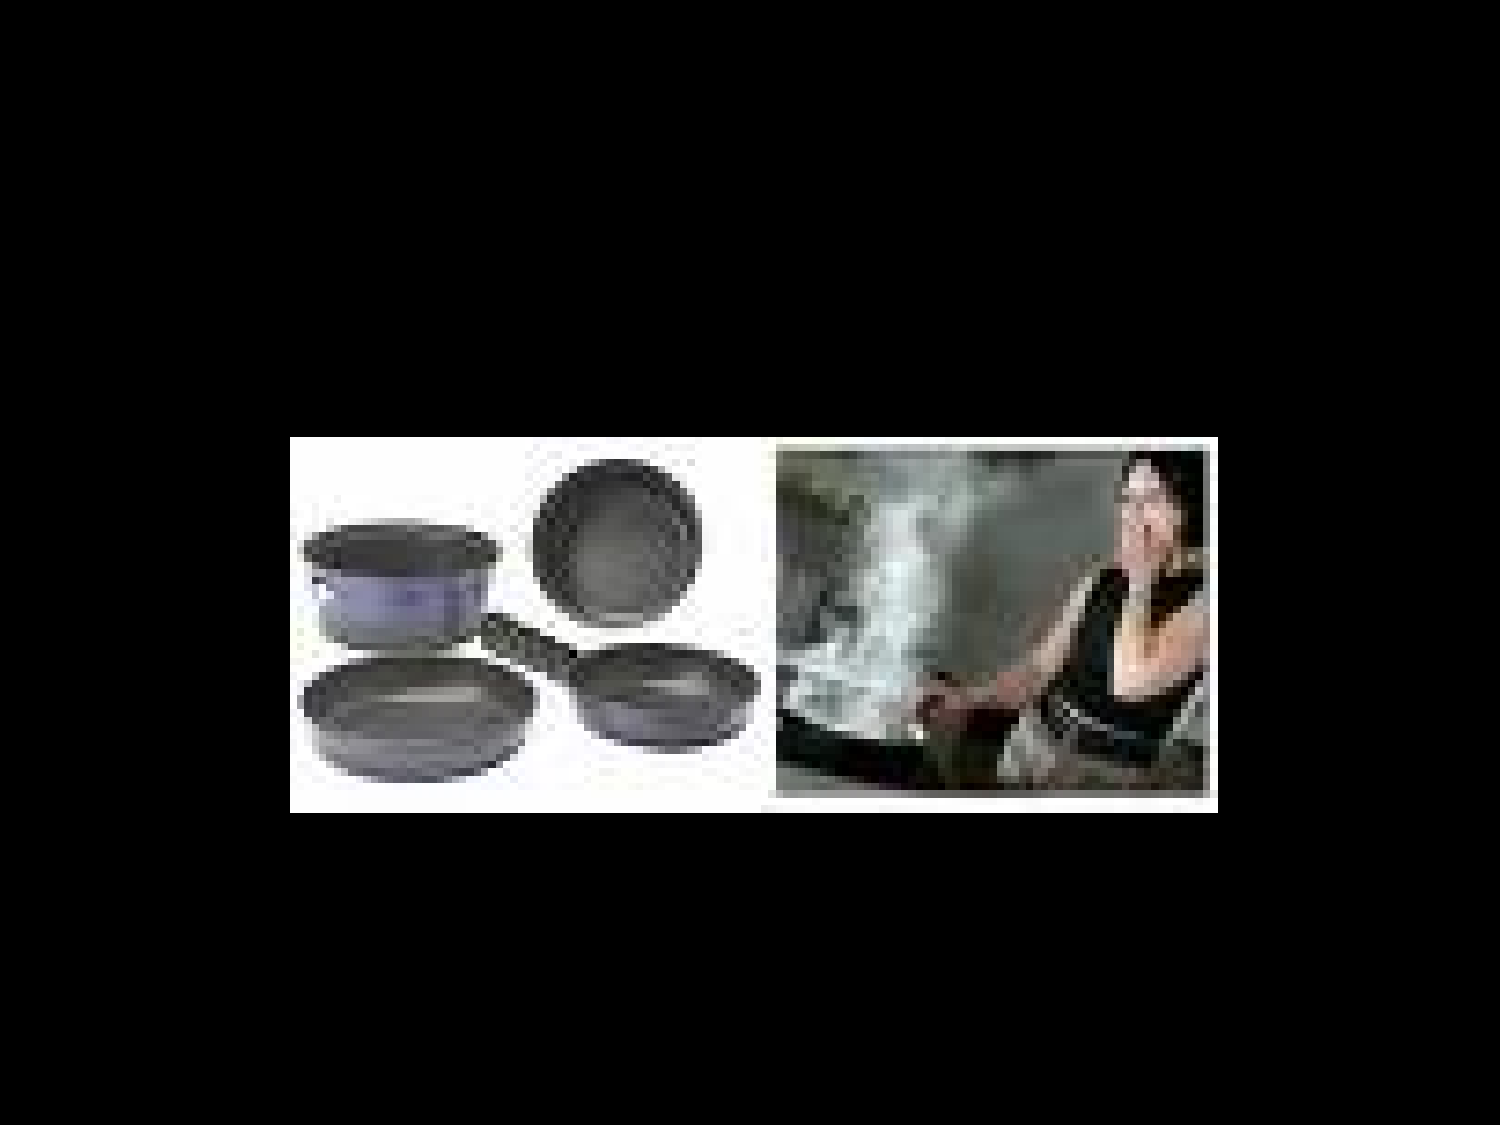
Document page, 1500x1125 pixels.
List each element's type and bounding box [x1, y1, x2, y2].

list [290, 437, 1218, 813]
